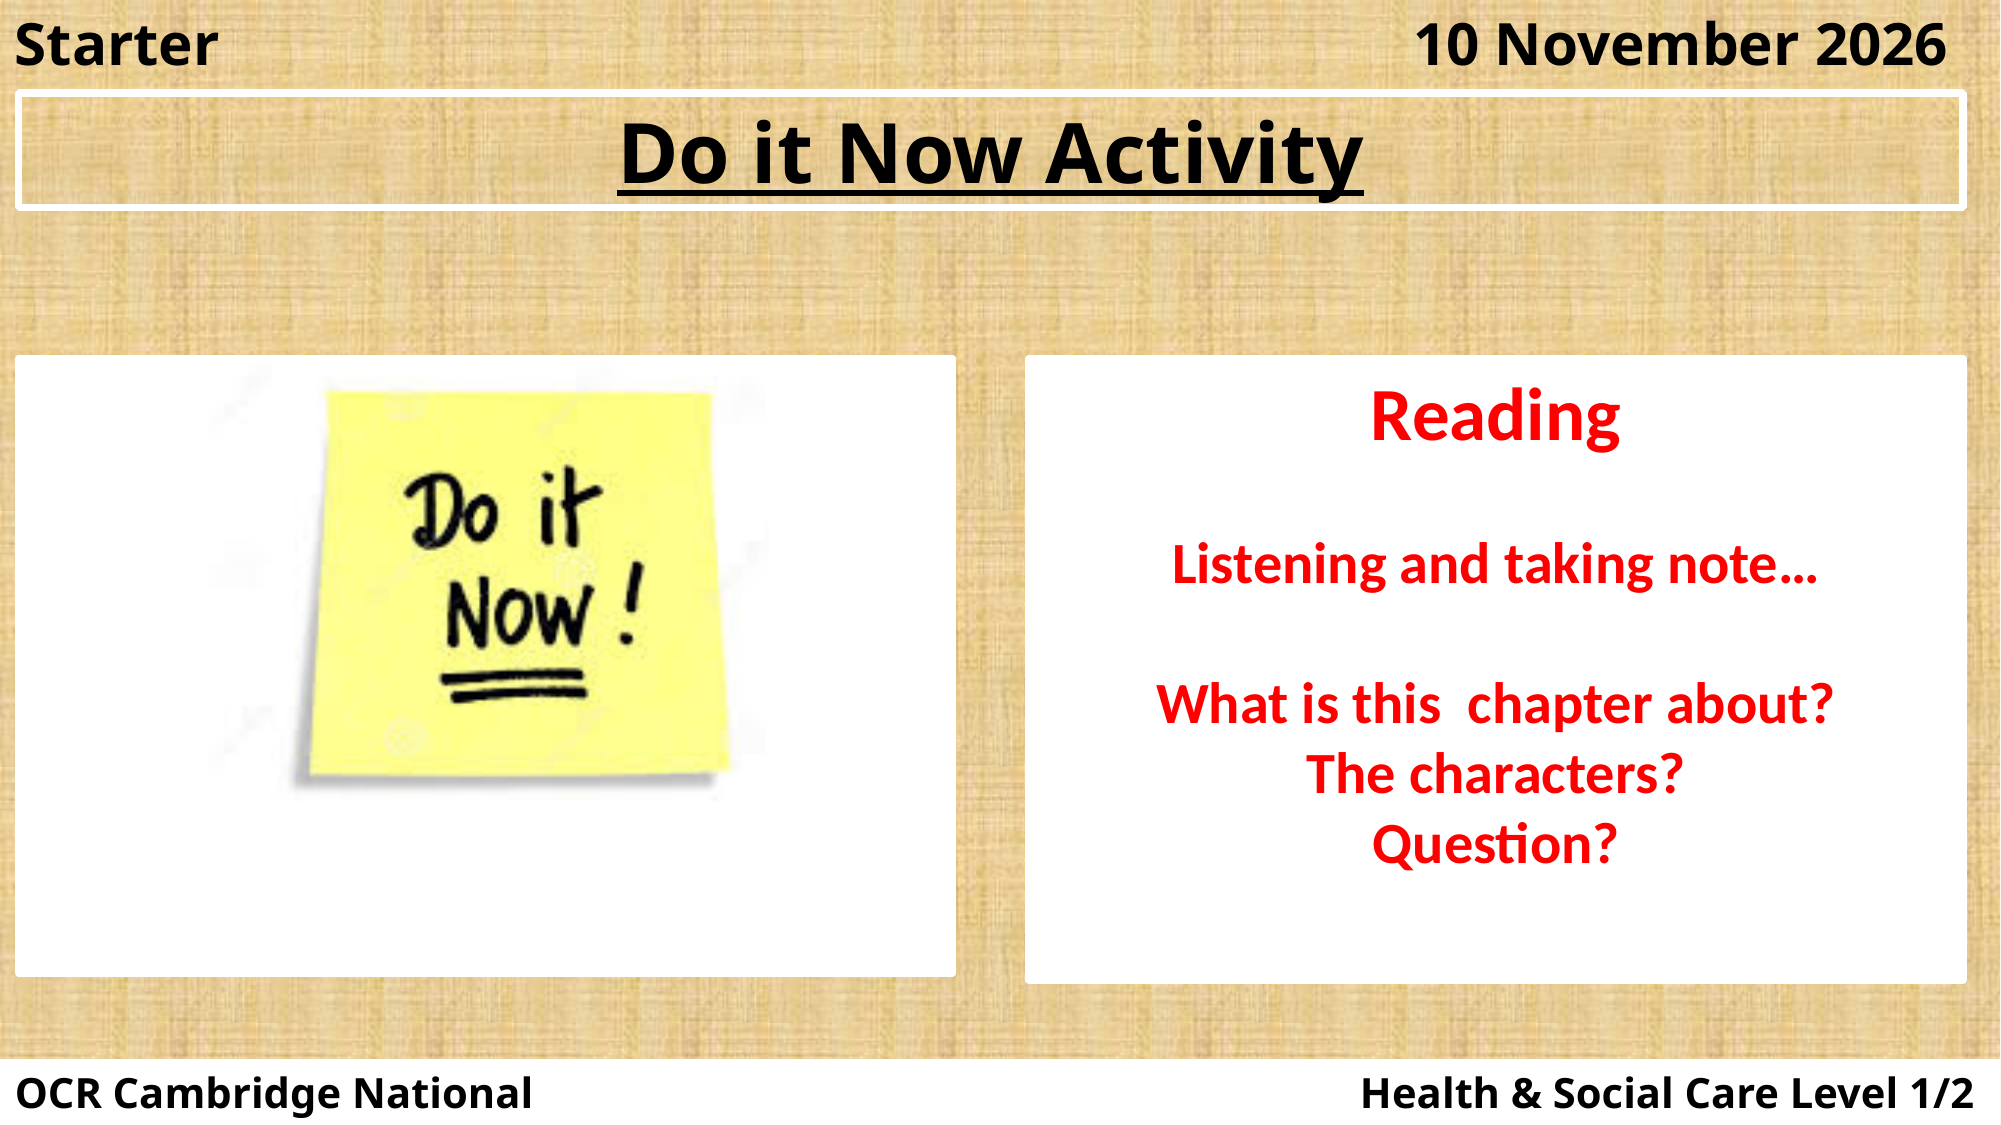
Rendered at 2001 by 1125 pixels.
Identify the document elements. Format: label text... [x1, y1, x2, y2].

text_box Do it Now Activity [18, 93, 1964, 208]
picture [0, 0, 2001, 1125]
text_box 22 September 2020 [1205, 0, 1964, 94]
text_box [18, 358, 953, 974]
text_box Health & Social Care Level 1/2 [873, 1059, 2000, 1125]
text_box Starter [0, 0, 398, 85]
text_box OCR Cambridge National [0, 1059, 873, 1125]
text_box Reading Listening and taking note… What is this chapter about? The characters? Question? [1028, 358, 1964, 981]
